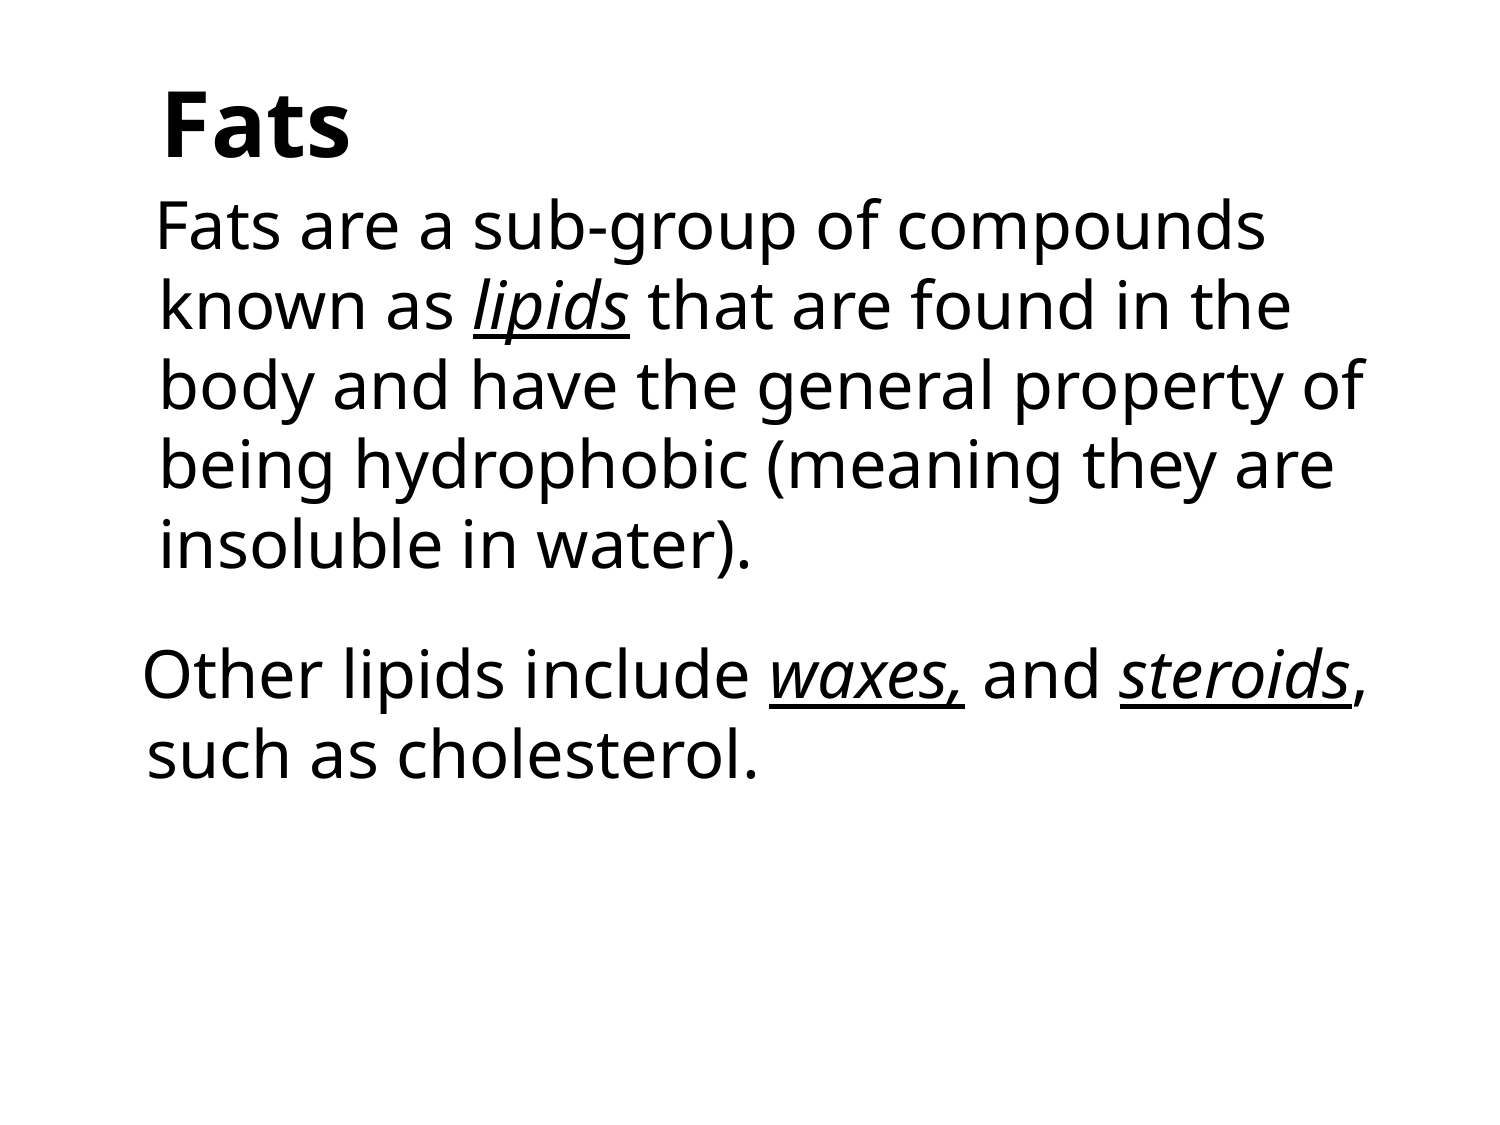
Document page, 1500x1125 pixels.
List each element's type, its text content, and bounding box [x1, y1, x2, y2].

title Fats [87, 37, 426, 174]
text_box Other lipids include waxes, and steroids, such as cholesterol. [74, 624, 1438, 825]
list Fats are a sub-group of compounds known as lipids that are found in the body and have the general property of being hydrophobic (meaning they are insoluble in water). [87, 174, 1438, 613]
